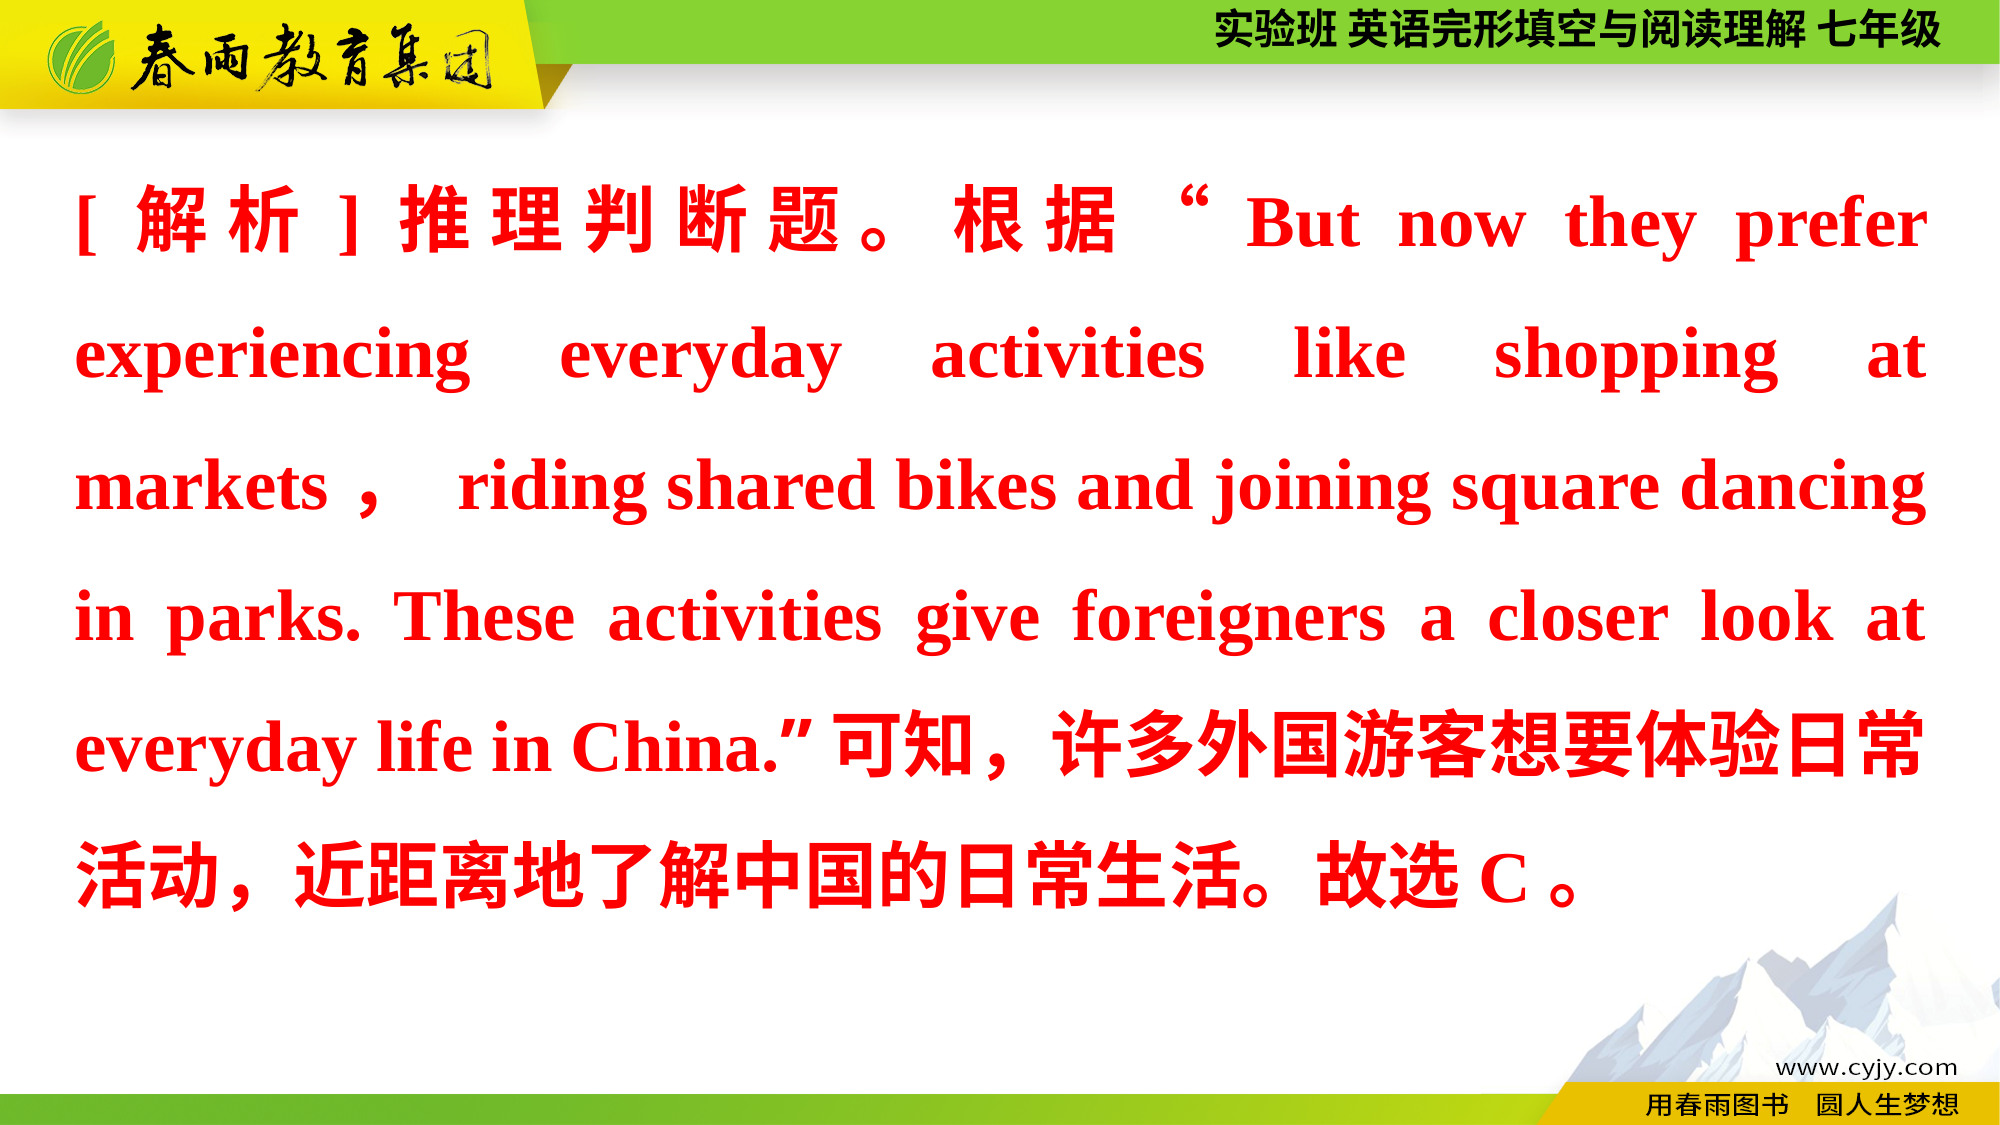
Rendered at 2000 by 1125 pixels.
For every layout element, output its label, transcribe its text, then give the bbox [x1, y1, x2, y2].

picture [0, 0, 2000, 1125]
list [解析]推理判断题。根据“But now they prefer experiencing everyday activities like shopping at markets， riding shared bikes and joining square dancing in parks. These activities give foreigners a closer look at everyday life in China.”可知，许多外国游客想要体验日常活动，近距离地了解中国的日常生活。故选C。 [59, 122, 1944, 916]
